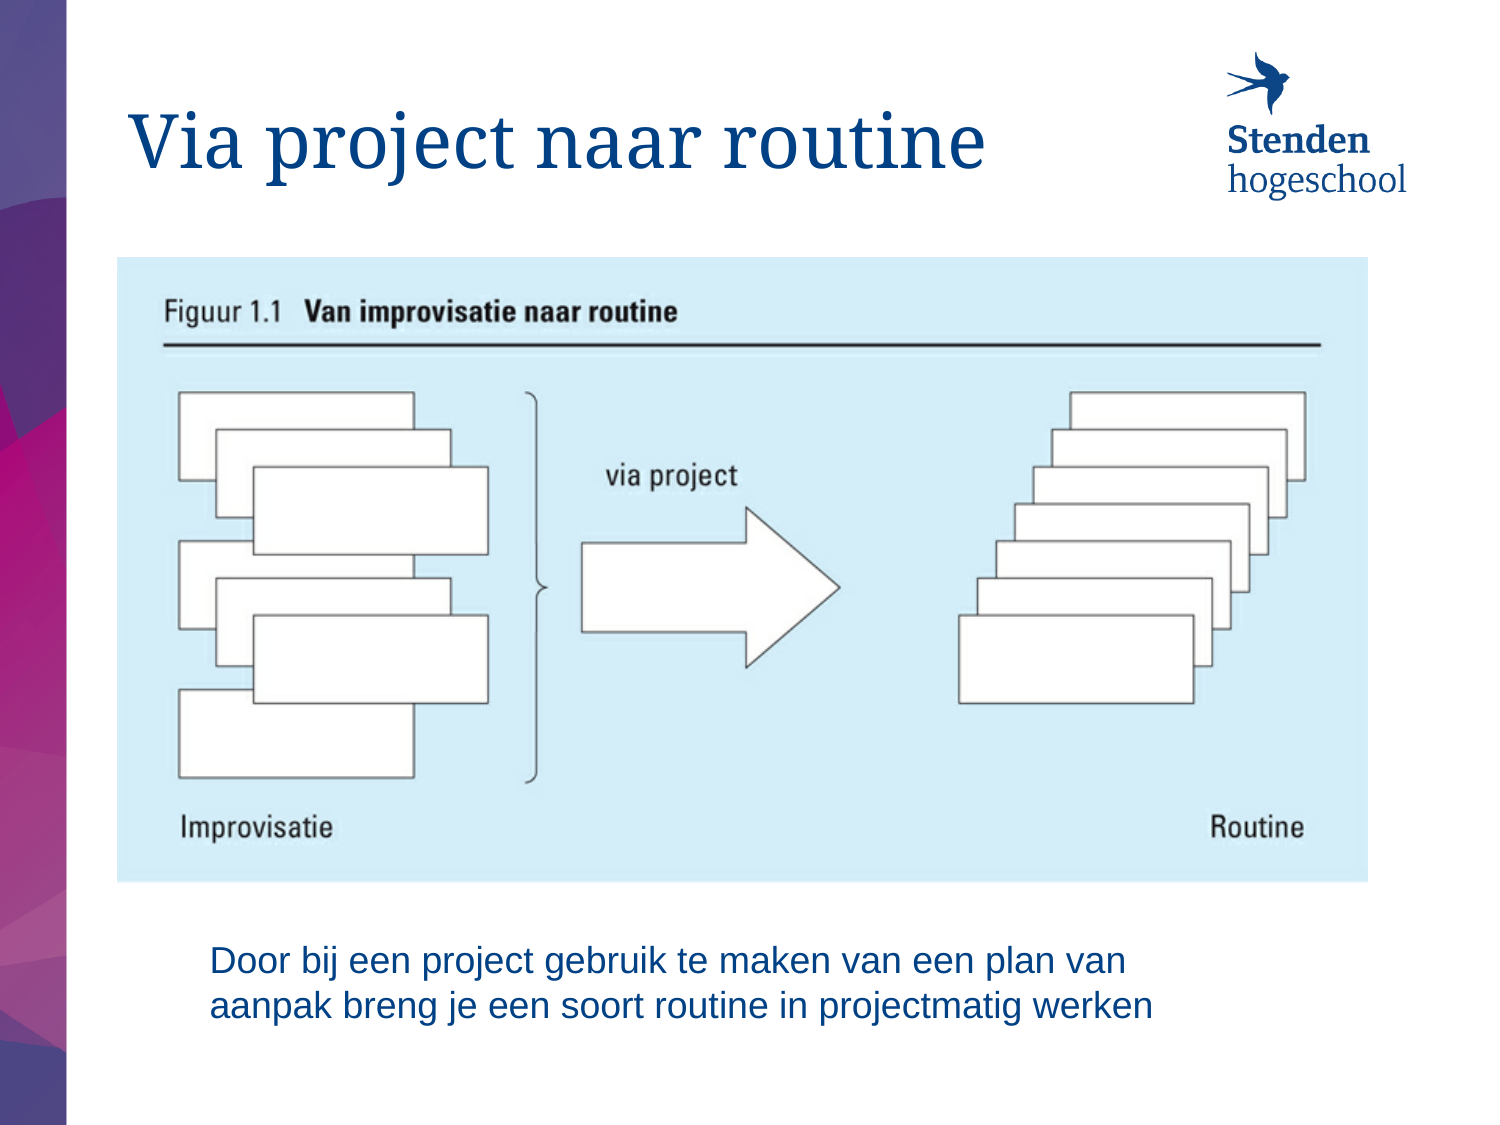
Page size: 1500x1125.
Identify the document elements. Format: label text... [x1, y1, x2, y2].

title Via project naar routine [128, 93, 1417, 202]
picture [0, 0, 1500, 1125]
text_box Door bij een project gebruik te maken van een plan van aanpak breng je een soort routine in projectmatig werken [194, 928, 1214, 1034]
